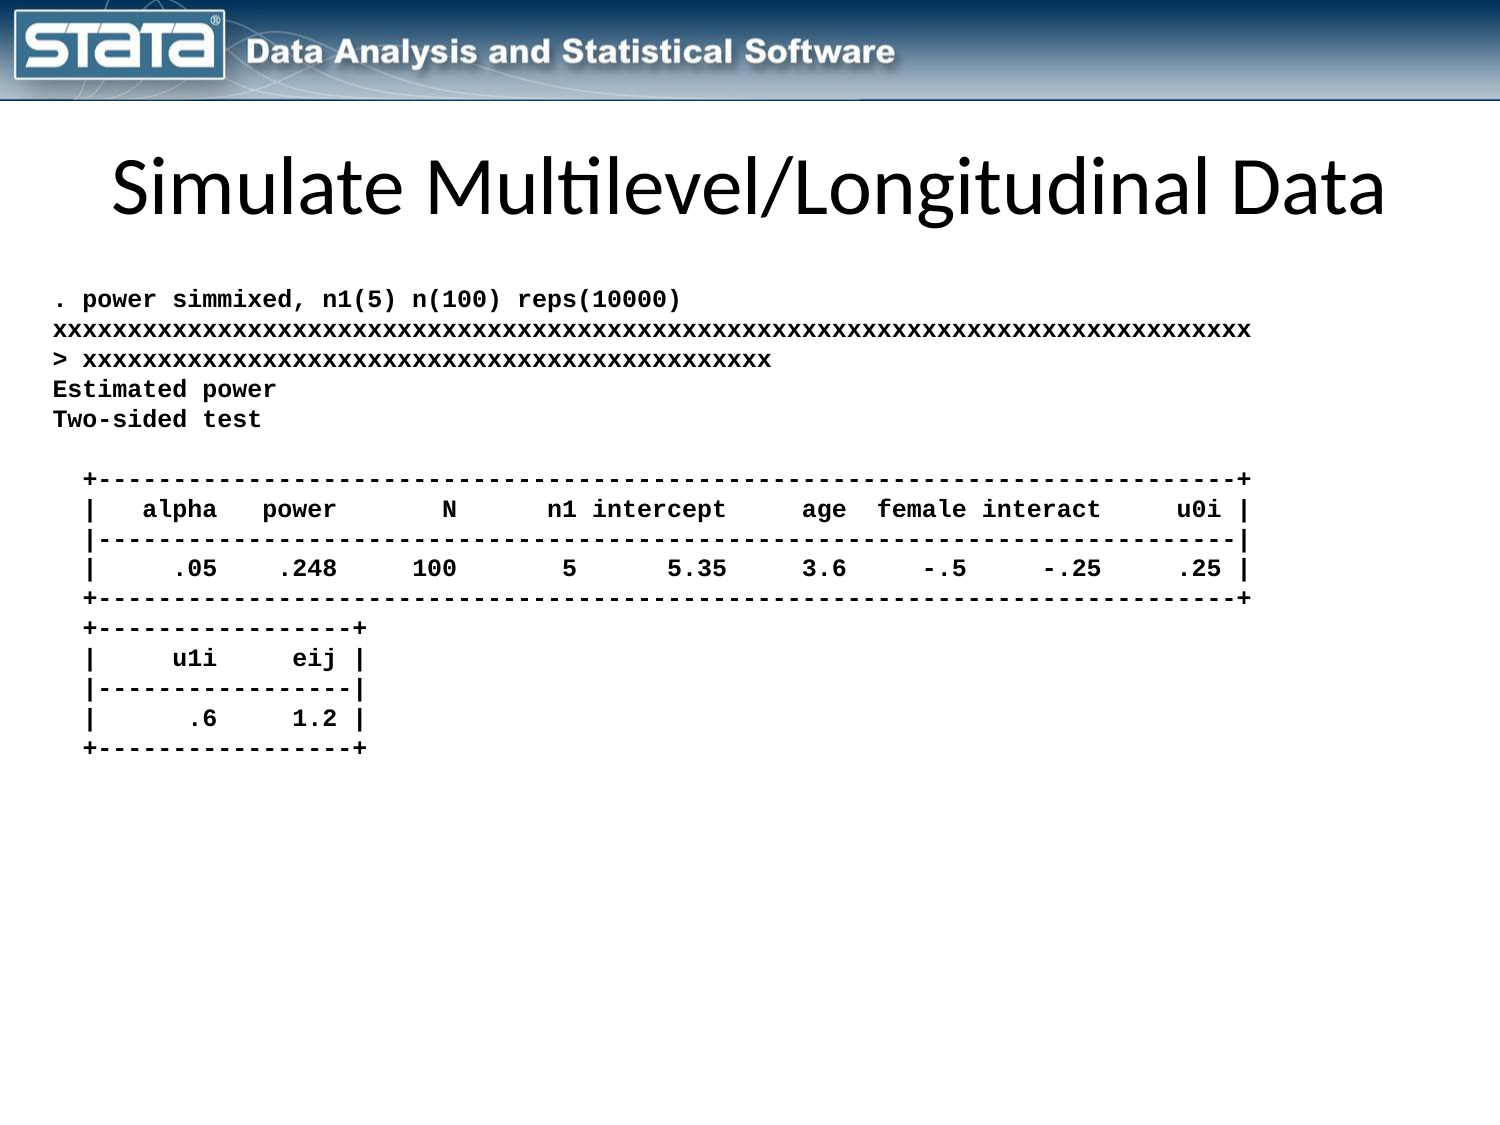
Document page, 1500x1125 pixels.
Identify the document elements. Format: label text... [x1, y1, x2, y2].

list . power simmixed, n1(5) n(100) reps(10000) xxxxxxxxxxxxxxxxxxxxxxxxxxxxxxxxxxxxxxxxxxxxxxxxxxxxxxxxxxxxxxxxxxxxxxxxxxxxxxxx > xxxxxxxxxxxxxxxxxxxxxxxxxxxxxxxxxxxxxxxxxxxxxx Estimated power Two-sided test +----------------------------------------------------------------------------+ | alpha power N n1 intercept age female interact u0i | |----------------------------------------------------------------------------| | .05 .248 100 5 5.35 3.6 -.5 -.25 .25 | +----------------------------------------------------------------------------+ +-----------------+ | u1i eij | |-----------------| | .6 1.2 | +-----------------+ [37, 275, 1382, 1025]
title Simulate Multilevel/Longitudinal Data [0, 99, 1500, 263]
picture [0, 0, 1500, 99]
